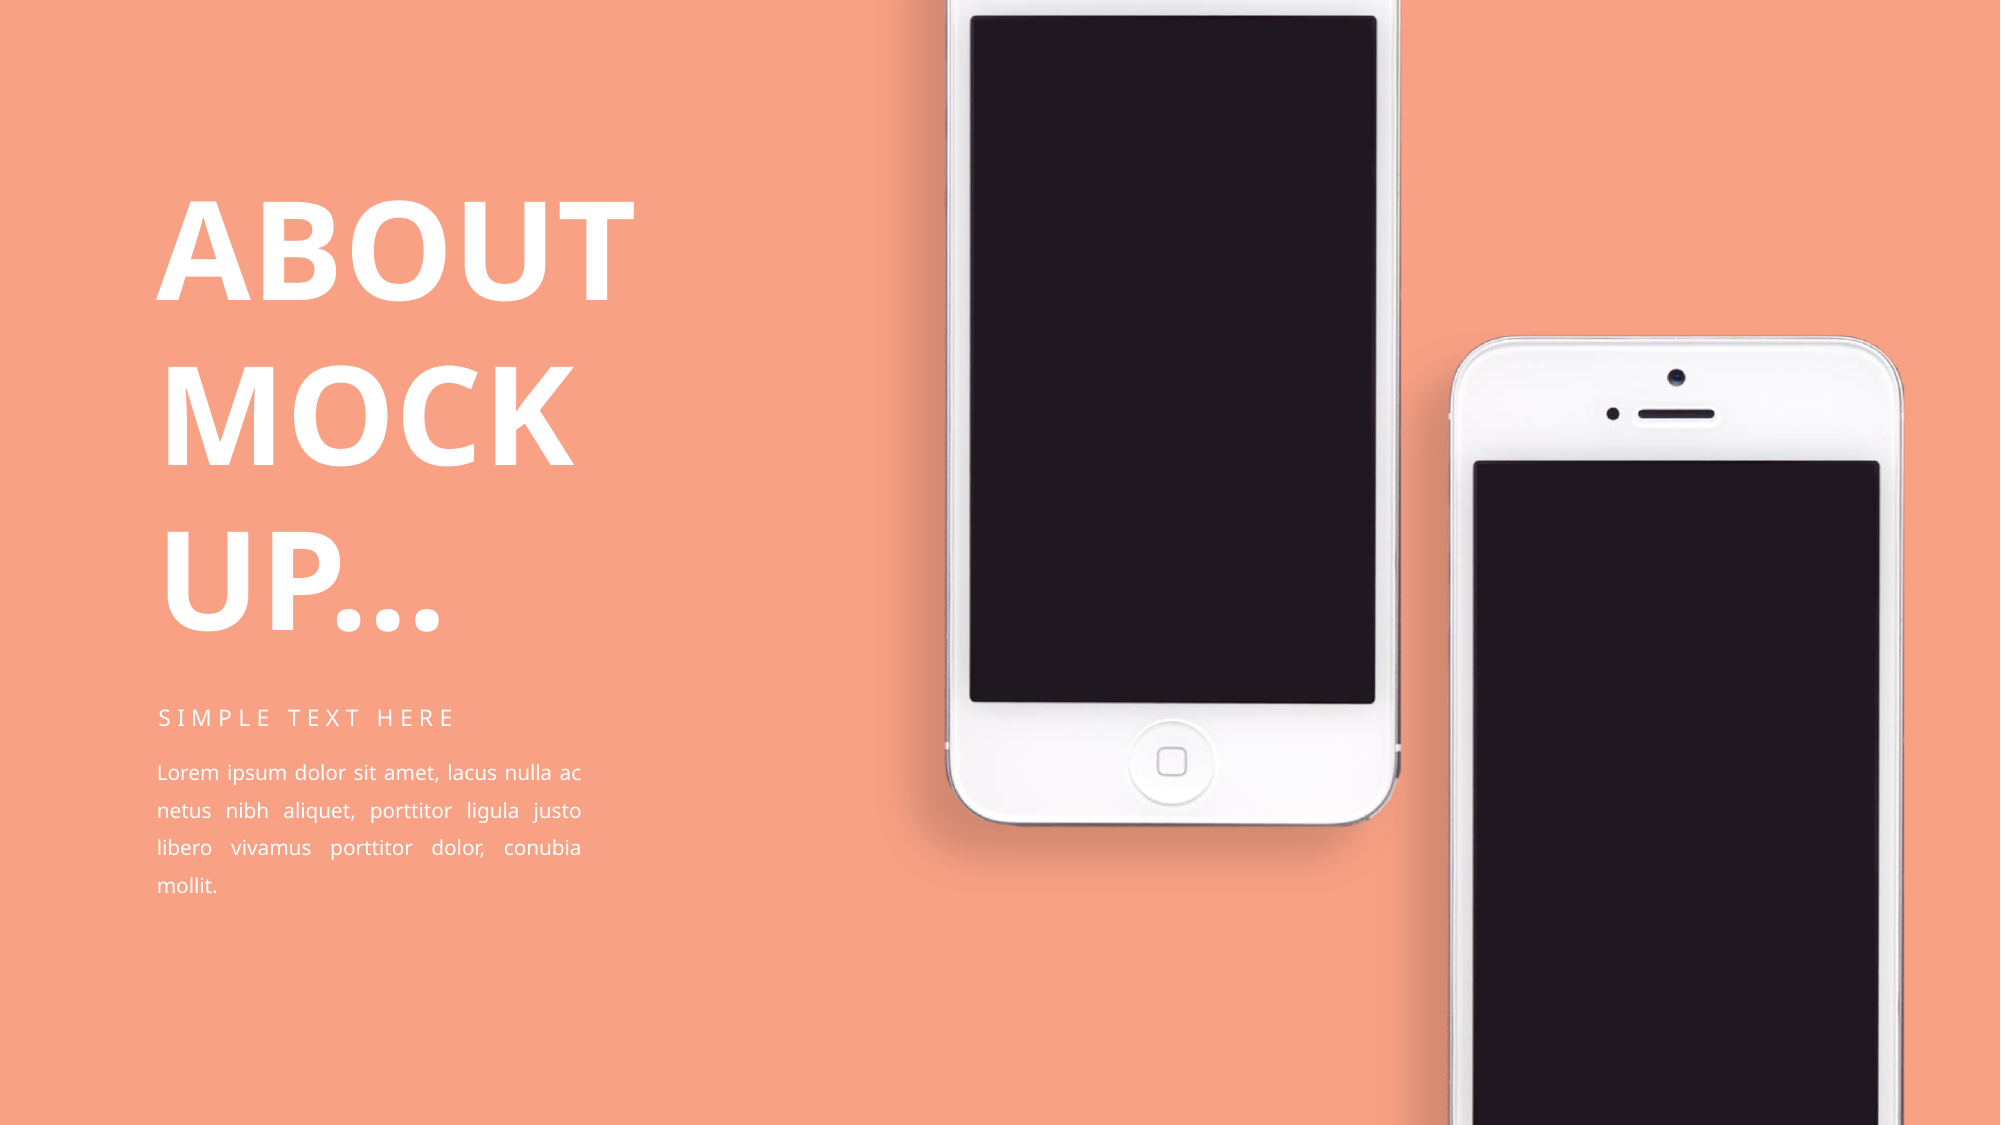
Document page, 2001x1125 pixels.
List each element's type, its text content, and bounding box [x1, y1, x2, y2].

text_box SIMPLE TEXT HERE [143, 703, 598, 731]
picture [831, 0, 2000, 1125]
text_box Lorem ipsum dolor sit amet, lacus nulla ac netus nibh aliquet, porttitor ligula justo libero vivamus porttitor dolor, conubia mollit. [142, 740, 597, 905]
text_box ABOUT MOCK UP… [142, 155, 796, 665]
